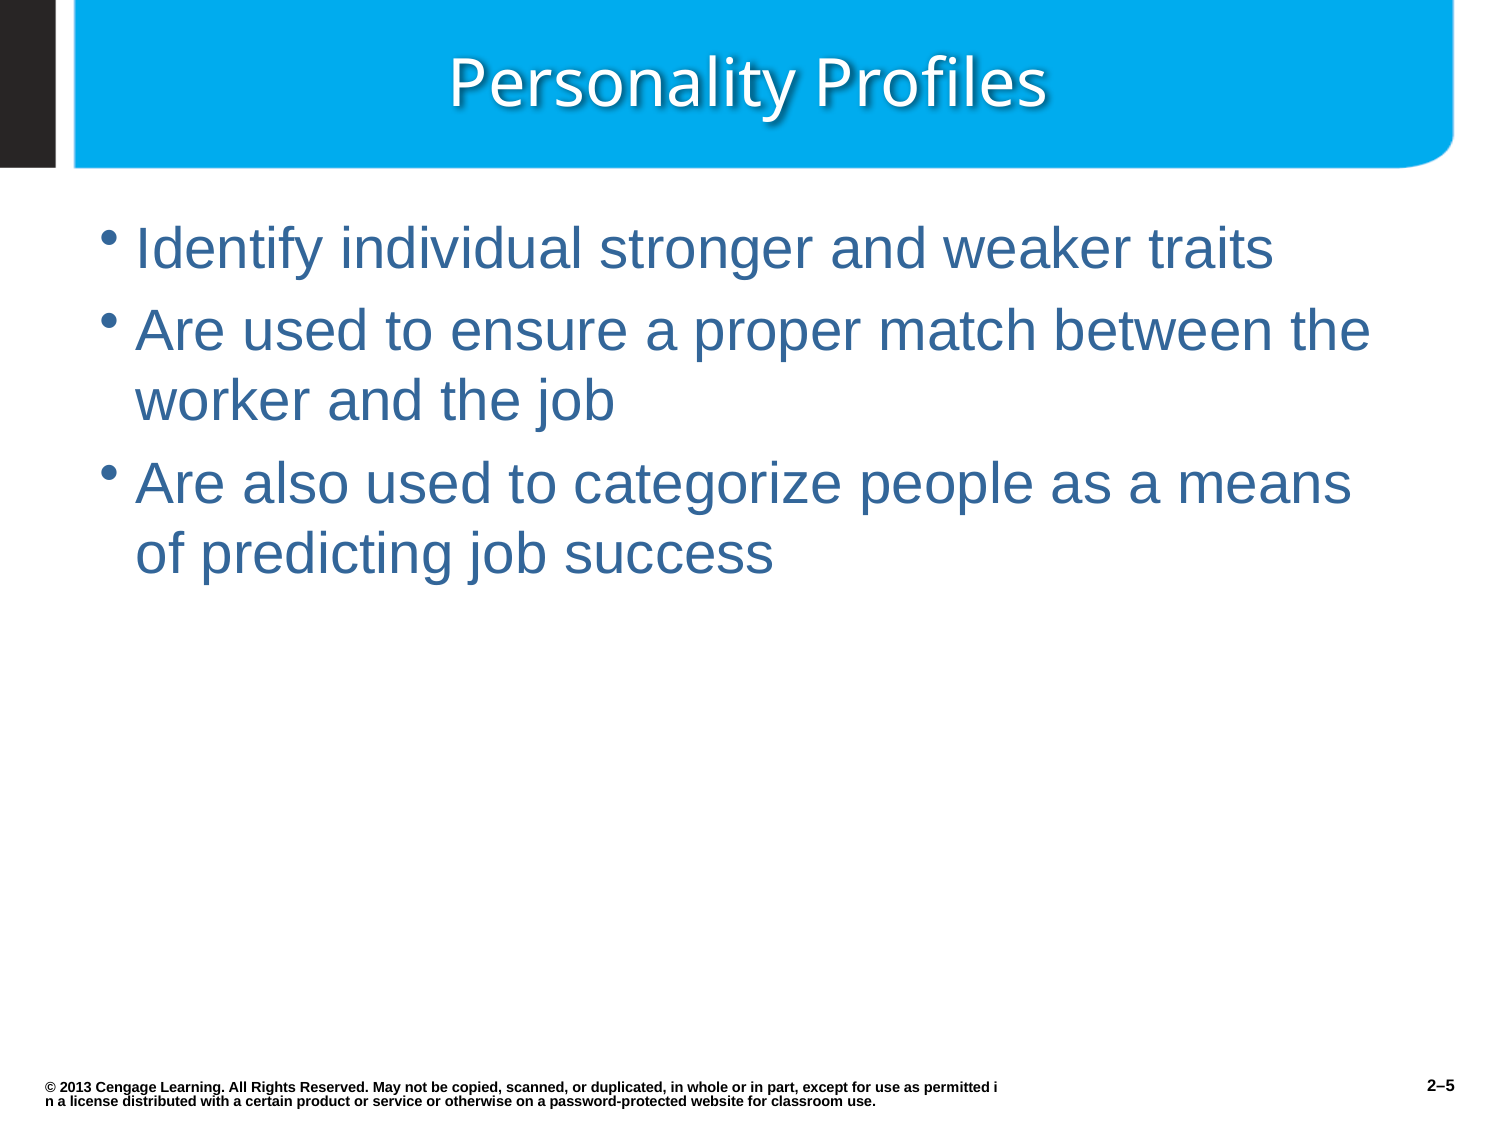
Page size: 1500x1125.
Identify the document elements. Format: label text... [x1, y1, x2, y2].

picture [0, 0, 1456, 171]
slide_number 2–5 [1092, 1042, 1455, 1103]
title Personality Profiles [85, 32, 1411, 128]
footer © 2013 Cengage Learning. All Rights Reserved. May not be copied, scanned, or duplicated, in whole or in part, except for use as permitted in a license distributed with a certain product or service or otherwise on a password-protected website for classroom use. [45, 1042, 1005, 1103]
list Identify individual stronger and weaker traits Are used to ensure a proper match between the worker and the job Are also used to categorize people as a means of predicting job success [84, 202, 1414, 1043]
